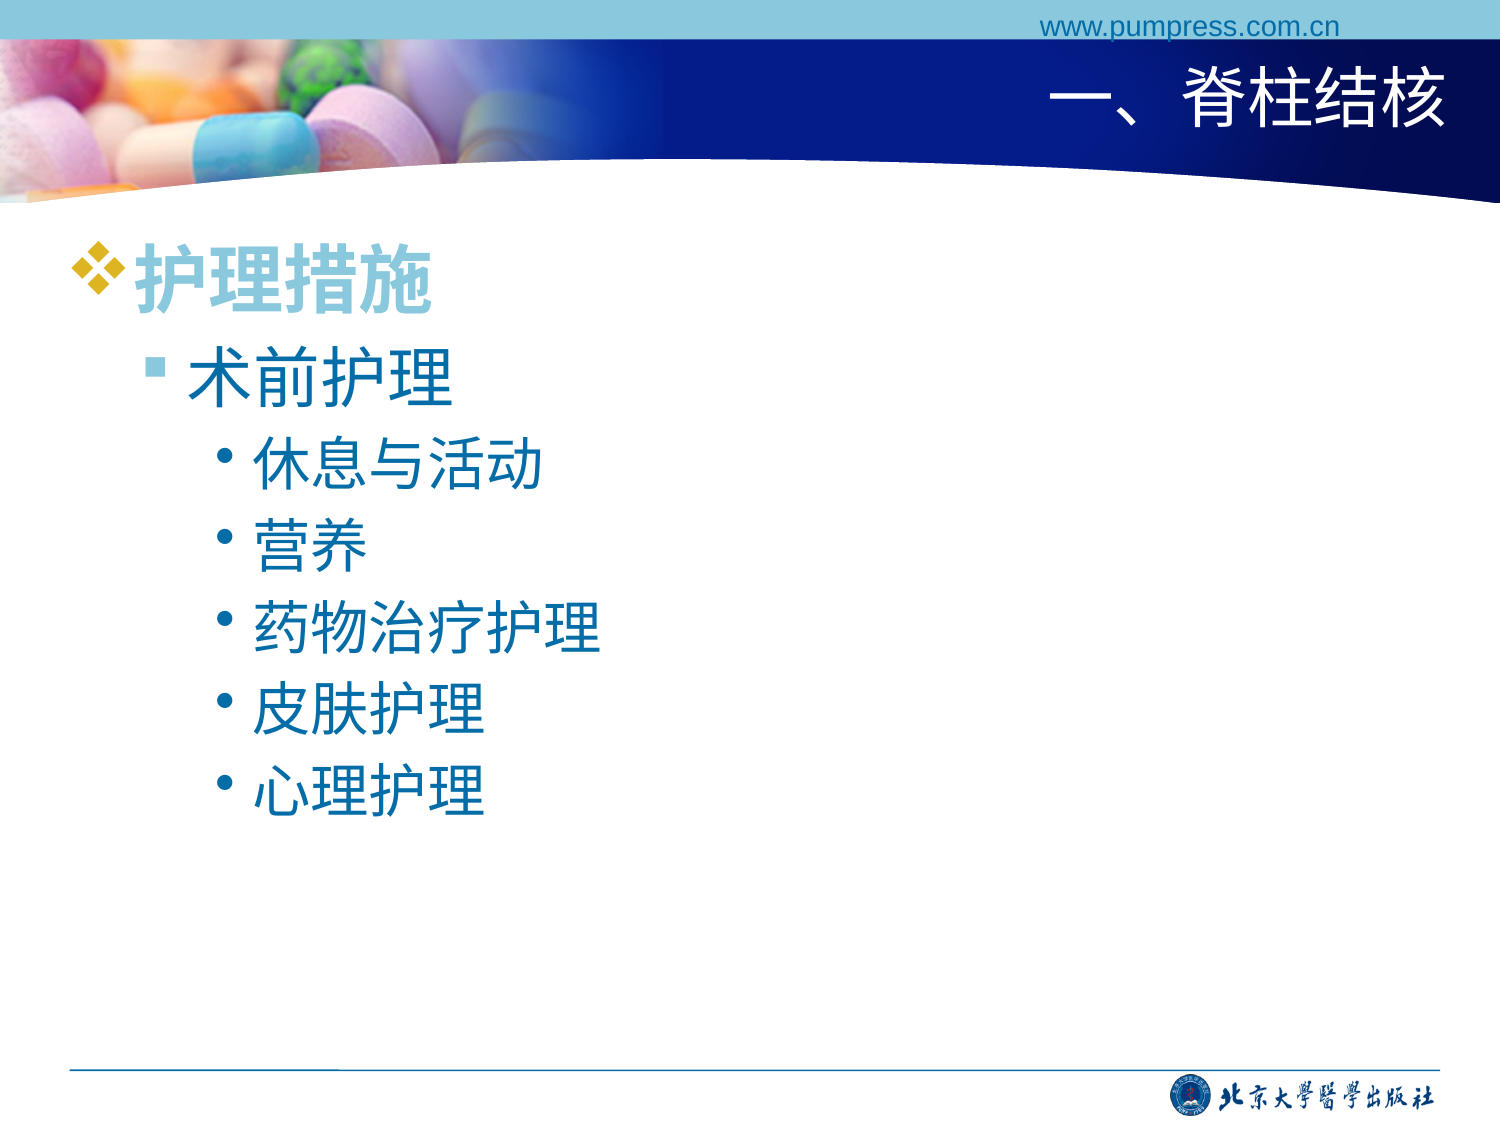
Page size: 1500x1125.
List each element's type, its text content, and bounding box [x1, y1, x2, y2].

list 护理措施 术前护理 休息与活动 营养 药物治疗护理 皮肤护理 心理护理 [49, 224, 1463, 1026]
title 一、脊柱结核 [137, 49, 1463, 143]
picture [0, 40, 1500, 203]
picture [1170, 1074, 1436, 1118]
slide_number www.pumpress.com.cn [1025, 0, 1463, 38]
